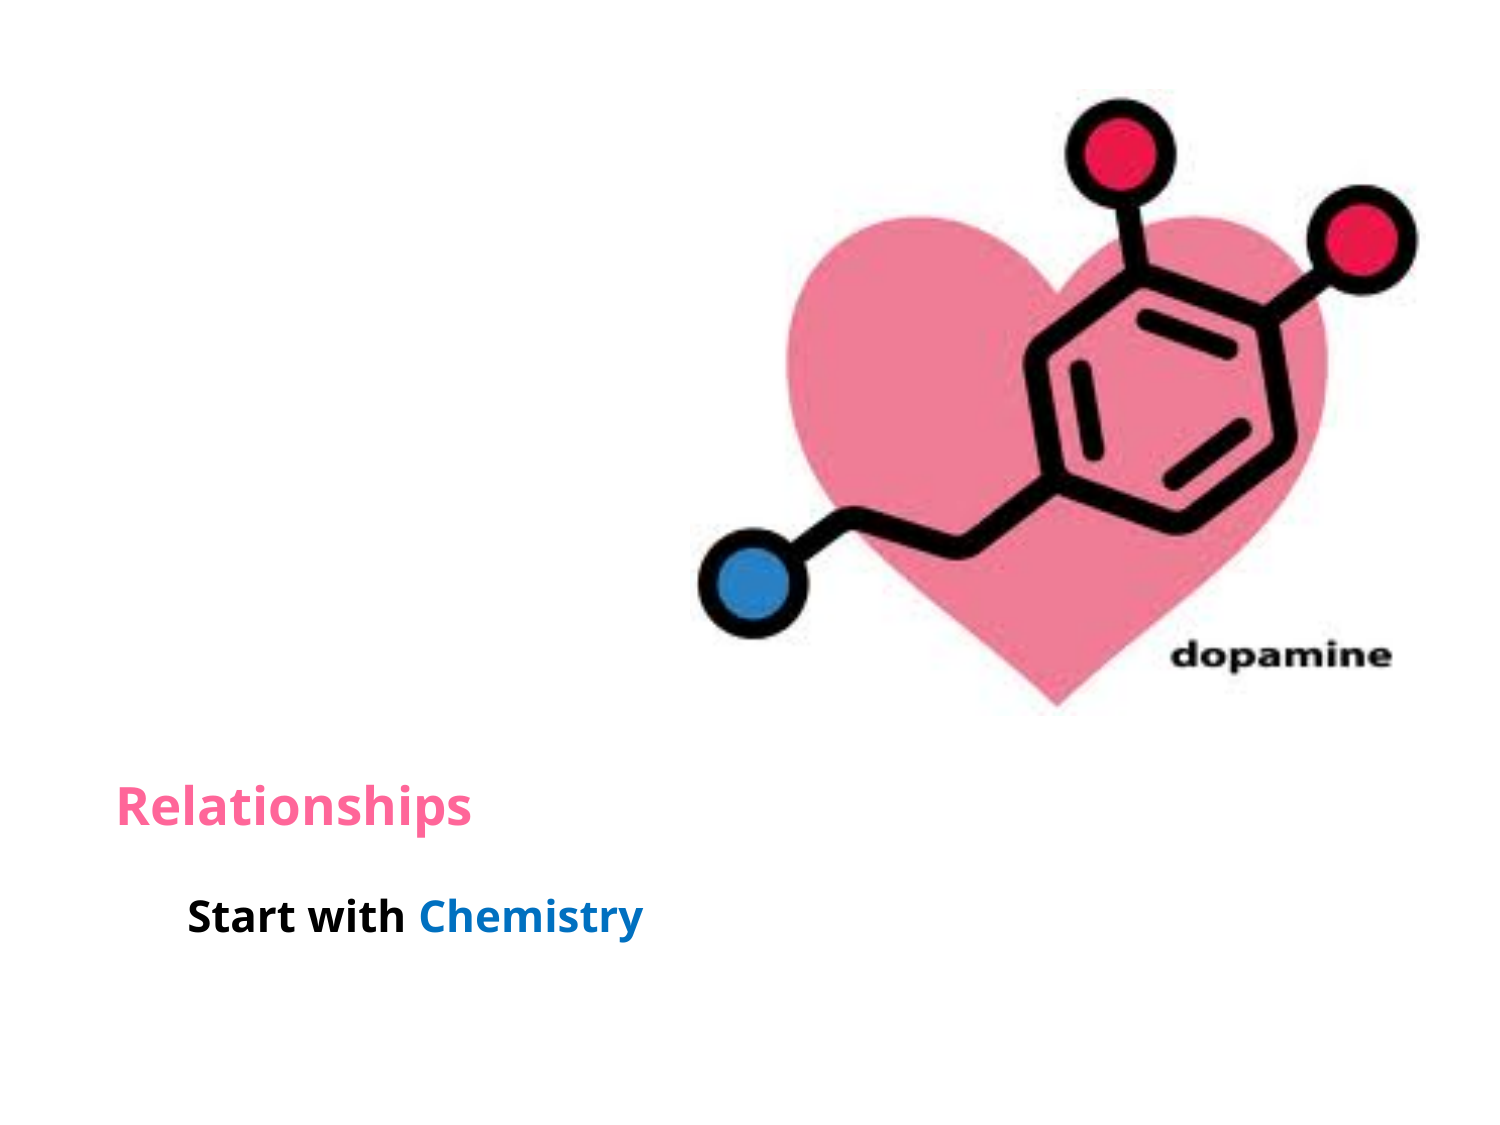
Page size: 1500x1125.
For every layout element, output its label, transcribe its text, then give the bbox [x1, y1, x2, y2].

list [690, 89, 1427, 717]
title Relationships Start with Chemistry [100, 763, 1451, 951]
